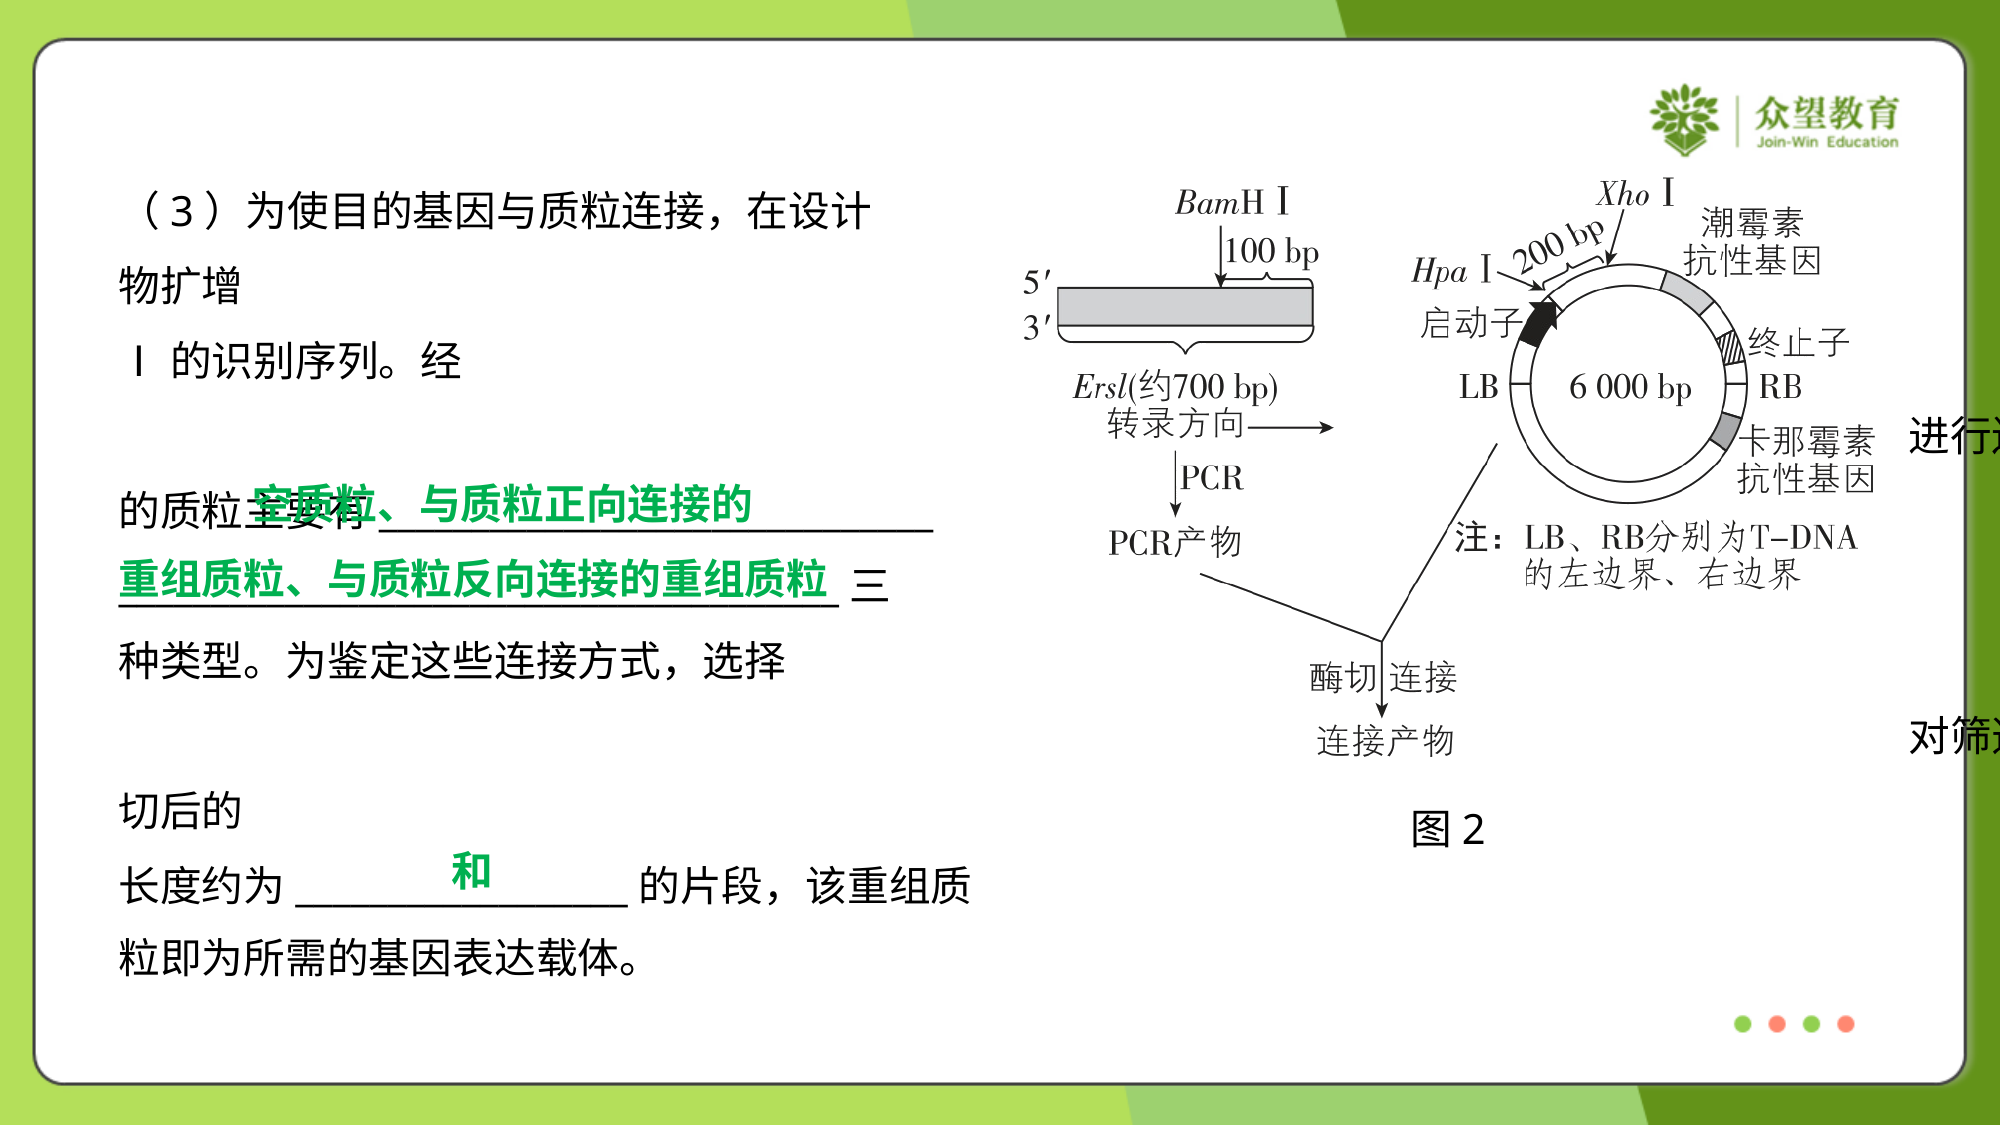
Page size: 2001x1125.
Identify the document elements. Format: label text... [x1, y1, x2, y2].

picture [0, 0, 2000, 1125]
text_box 图2 [1410, 780, 1486, 914]
